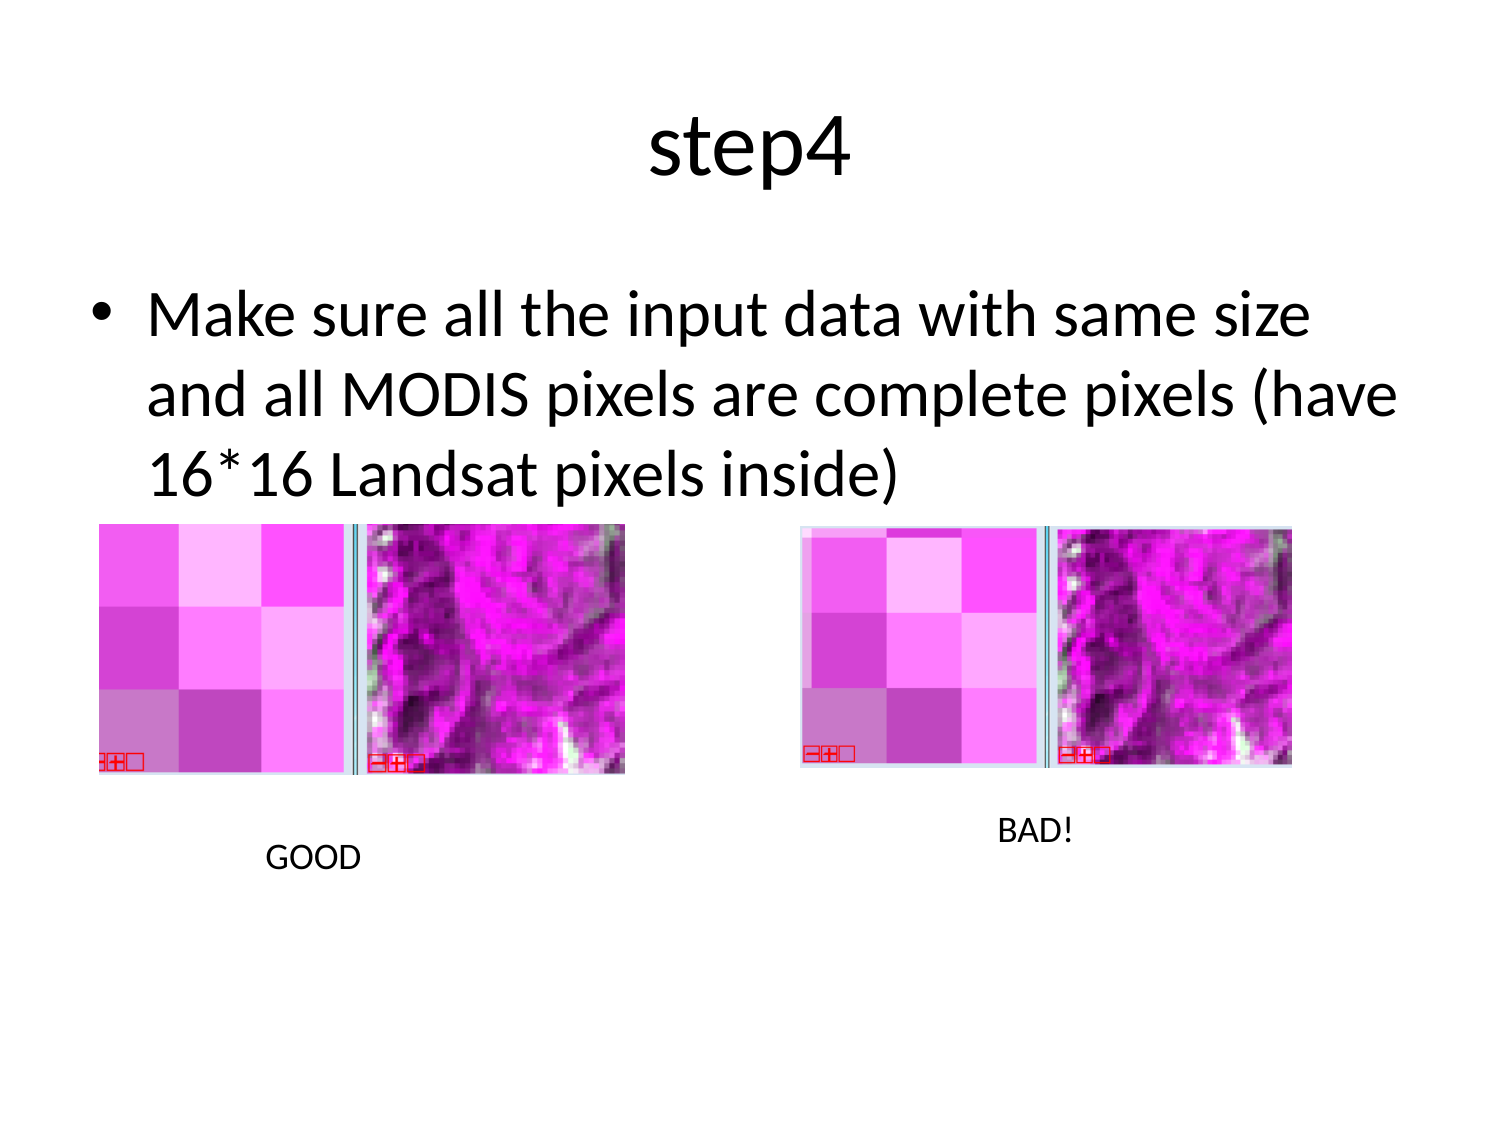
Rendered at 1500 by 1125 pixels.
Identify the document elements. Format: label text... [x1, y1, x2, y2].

picture [99, 524, 626, 775]
text_box BAD! [982, 797, 1090, 858]
picture [799, 526, 1292, 768]
title step4 [75, 45, 1425, 233]
text_box GOOD [250, 824, 377, 885]
list Make sure all the input data with same size and all MODIS pixels are complete pixels (have 16*16 Landsat pixels inside) [75, 262, 1425, 1005]
